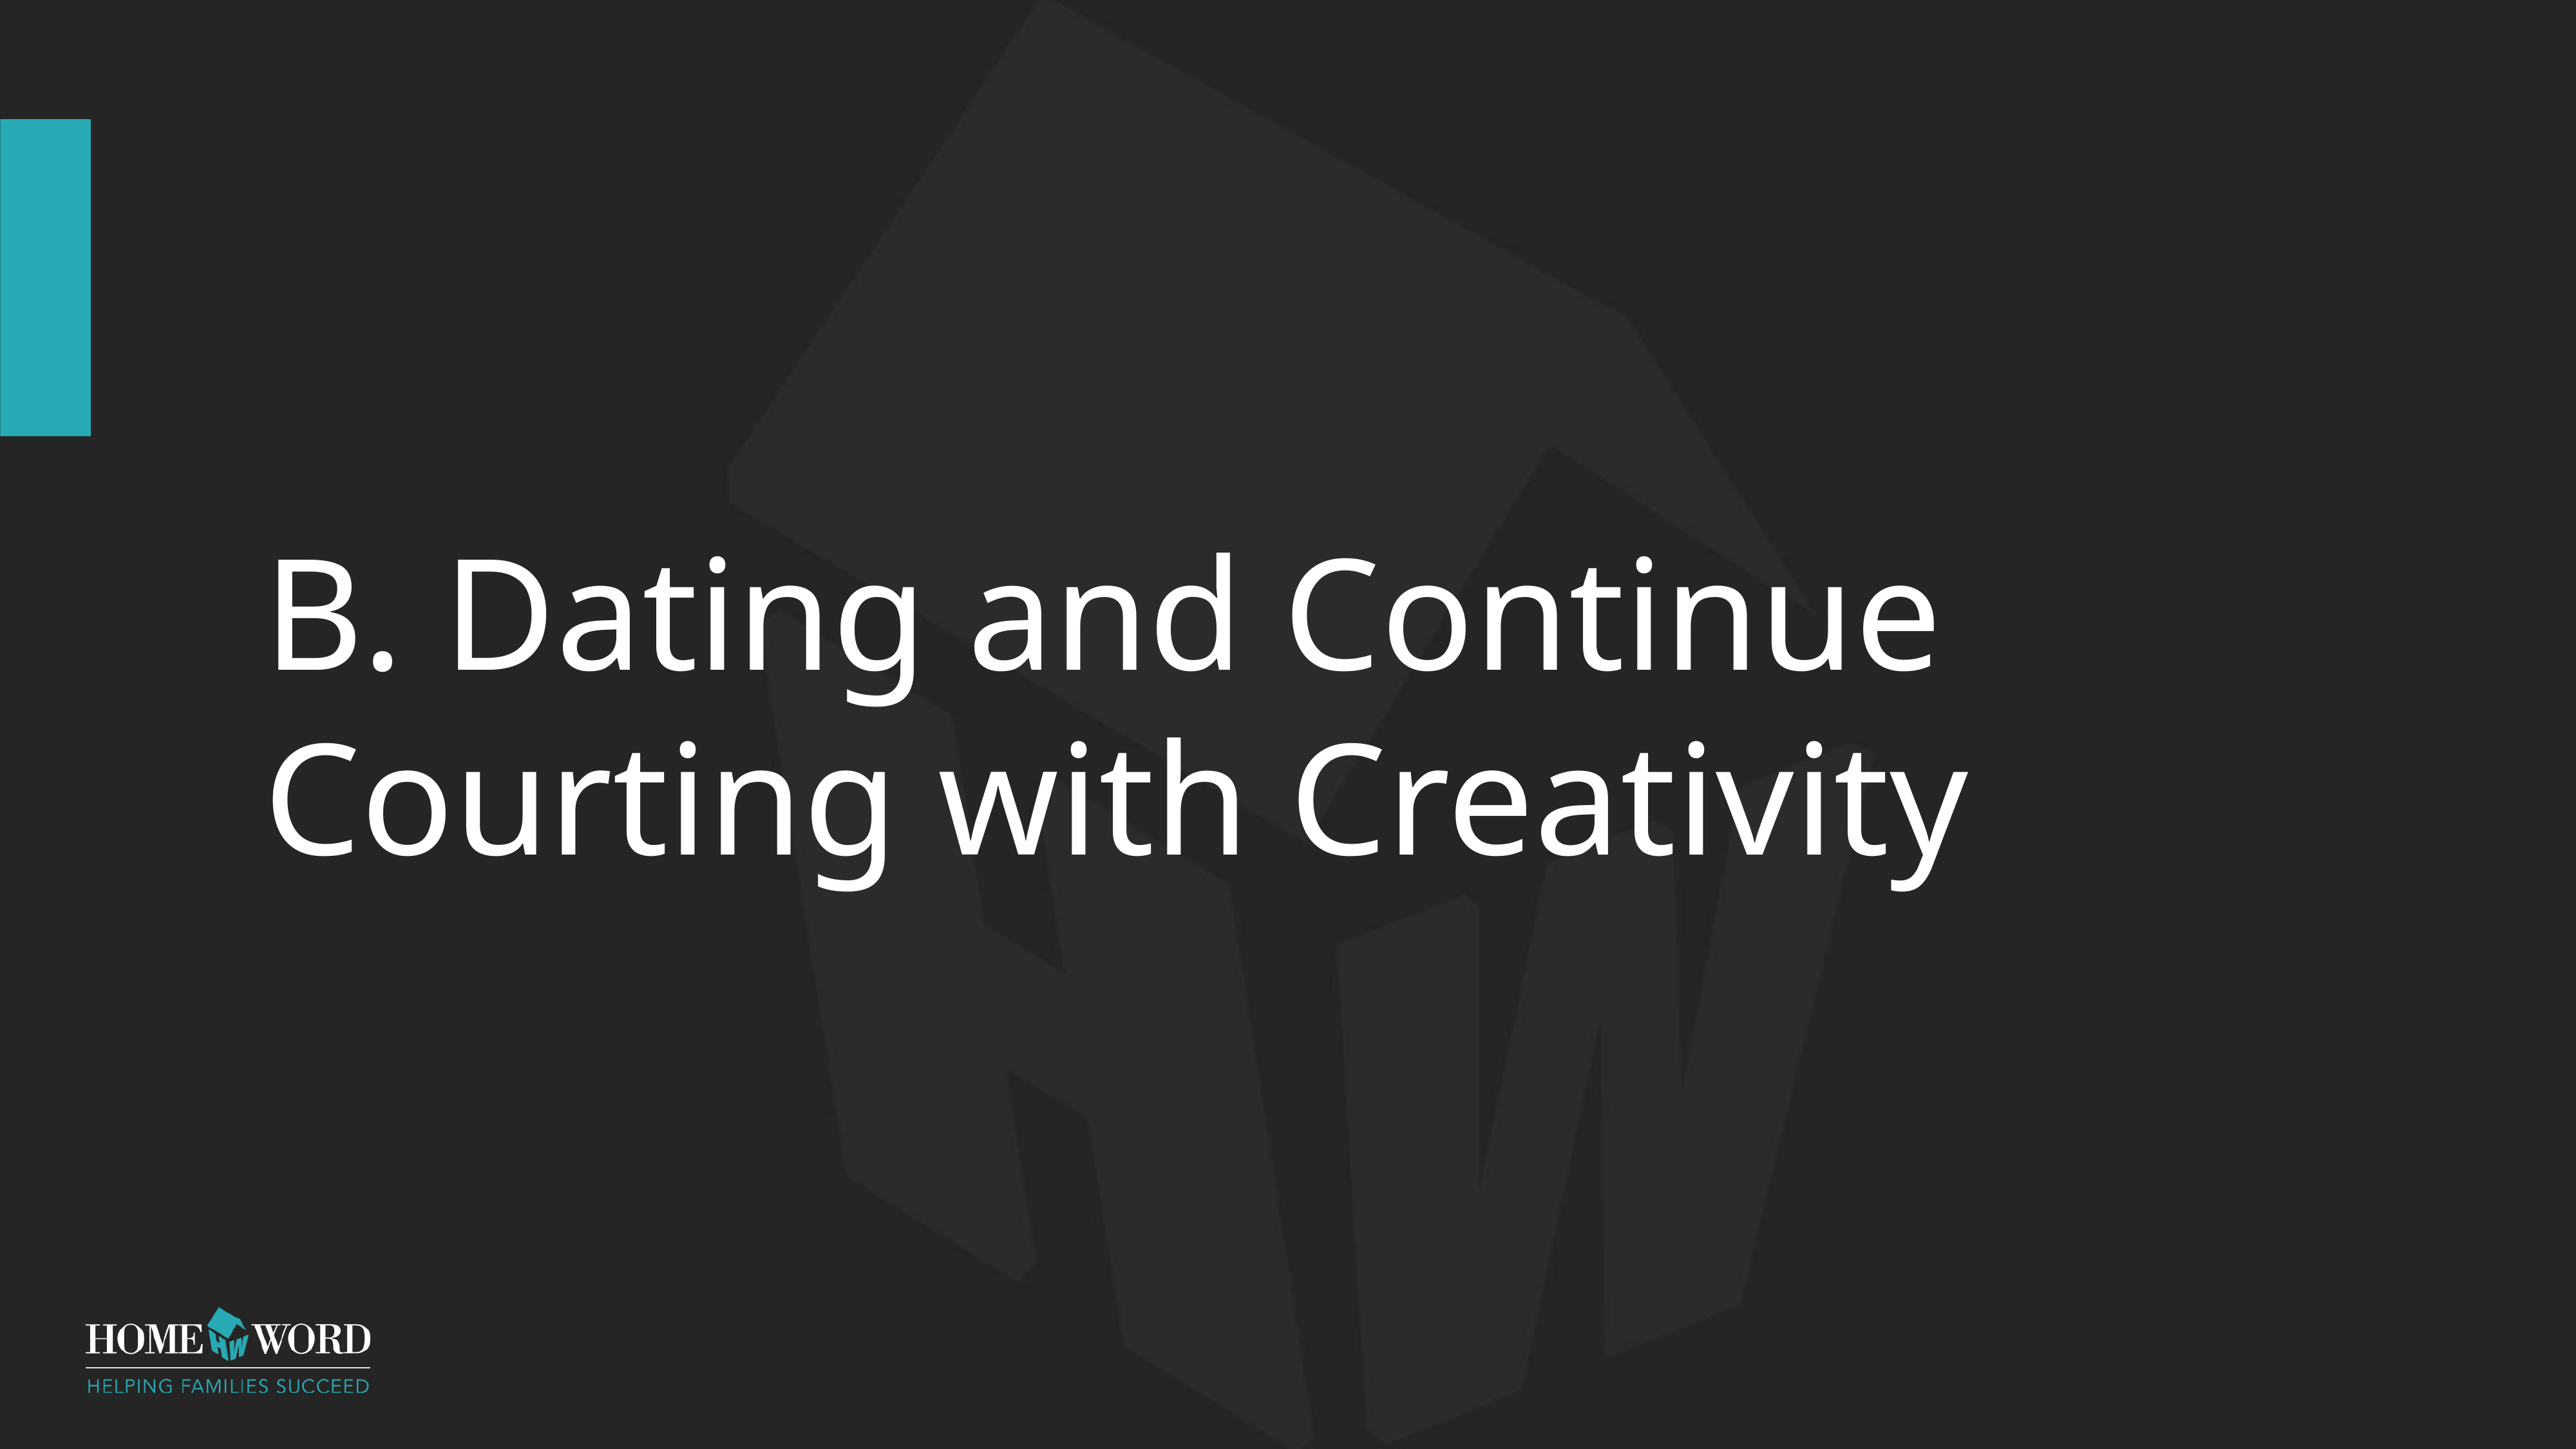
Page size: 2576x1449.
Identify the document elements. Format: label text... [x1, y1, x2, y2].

title B. Dating and Continue Courting with Creativity [258, 510, 2210, 939]
picture [0, 0, 2576, 1449]
